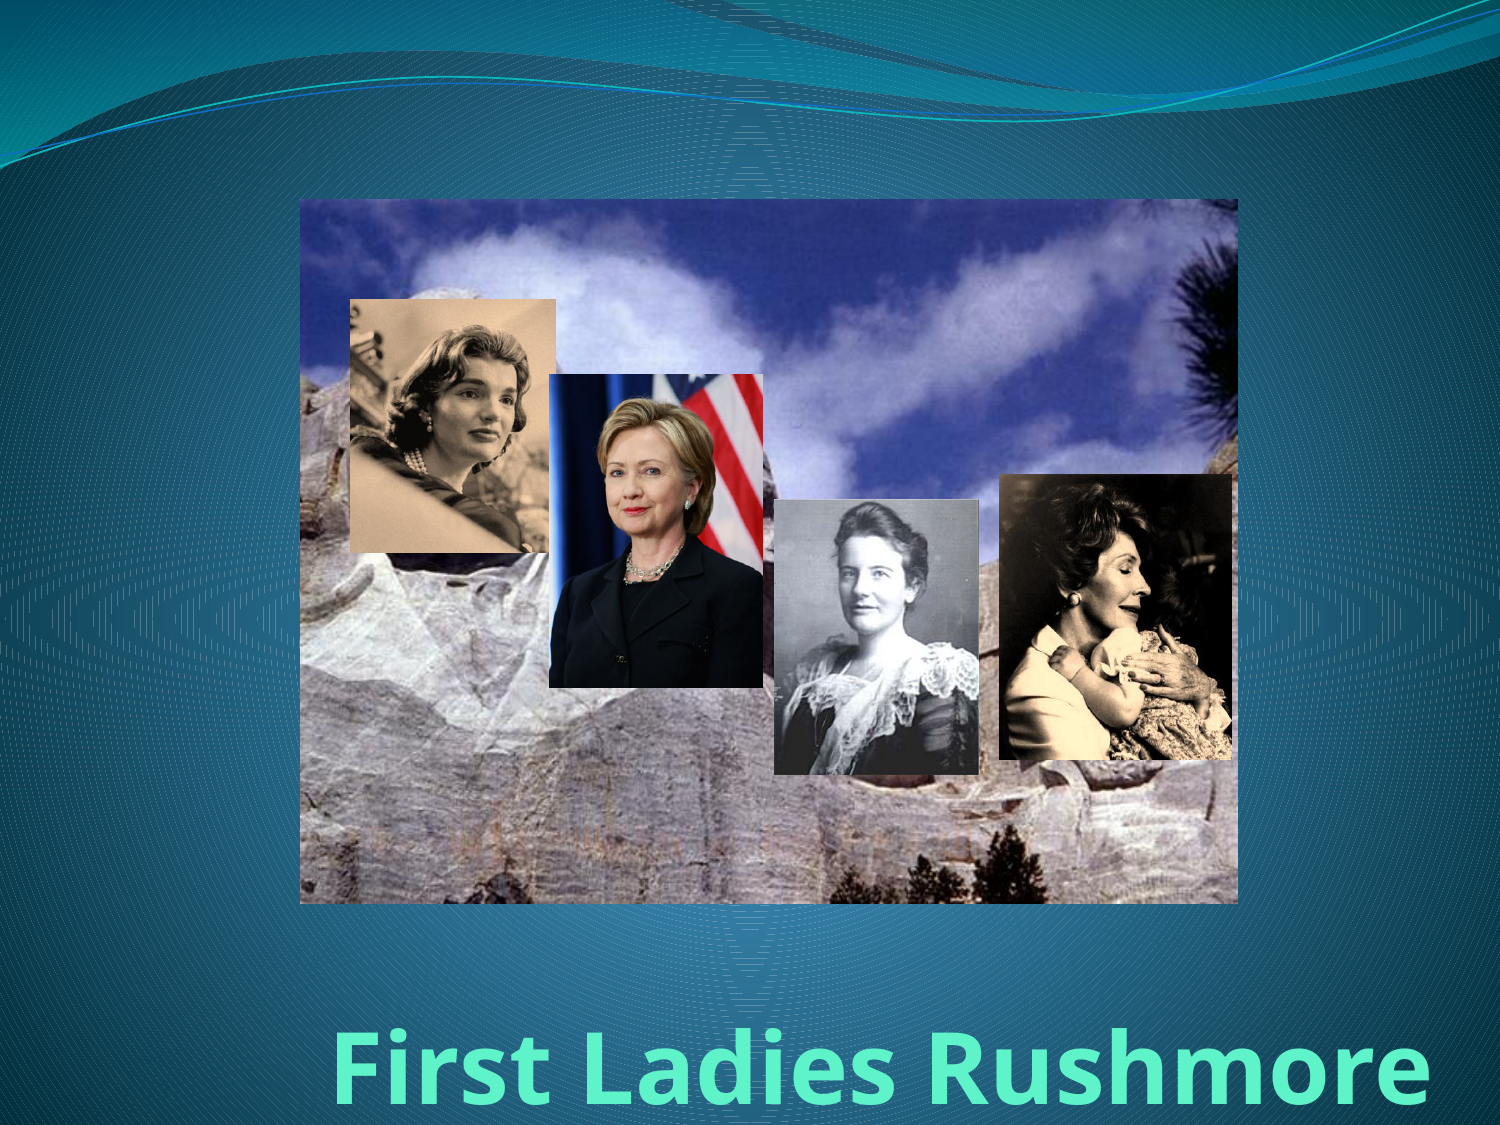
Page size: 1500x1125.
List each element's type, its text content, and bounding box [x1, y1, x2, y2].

picture [299, 199, 1238, 904]
title First Ladies Rushmore [162, 883, 1438, 1125]
